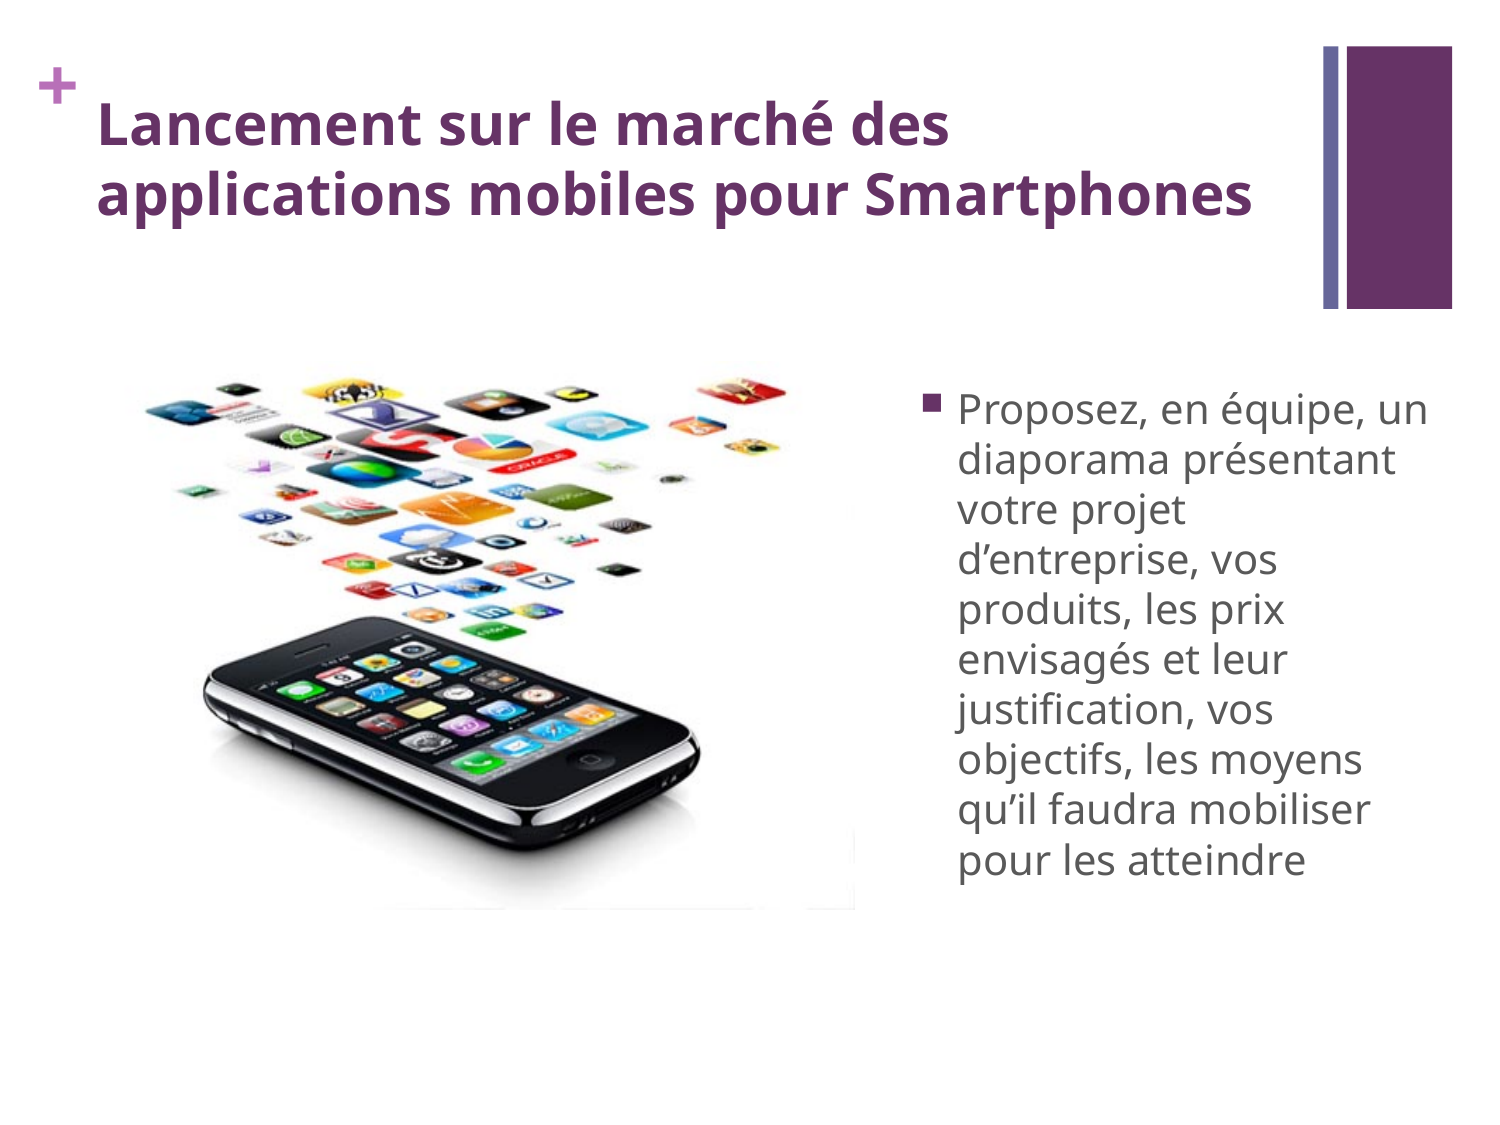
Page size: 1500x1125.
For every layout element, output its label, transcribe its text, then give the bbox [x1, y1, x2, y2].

picture [81, 360, 855, 911]
text_box Proposez, en équipe, un diaporama présentant votre projet d’entreprise, vos produits, les prix envisagés et leur justification, vos objectifs, les moyens qu’il faudra mobiliser pour les atteindre [905, 374, 1448, 895]
title Lancement sur le marché des applications mobiles pour Smartphones [81, 79, 1322, 263]
